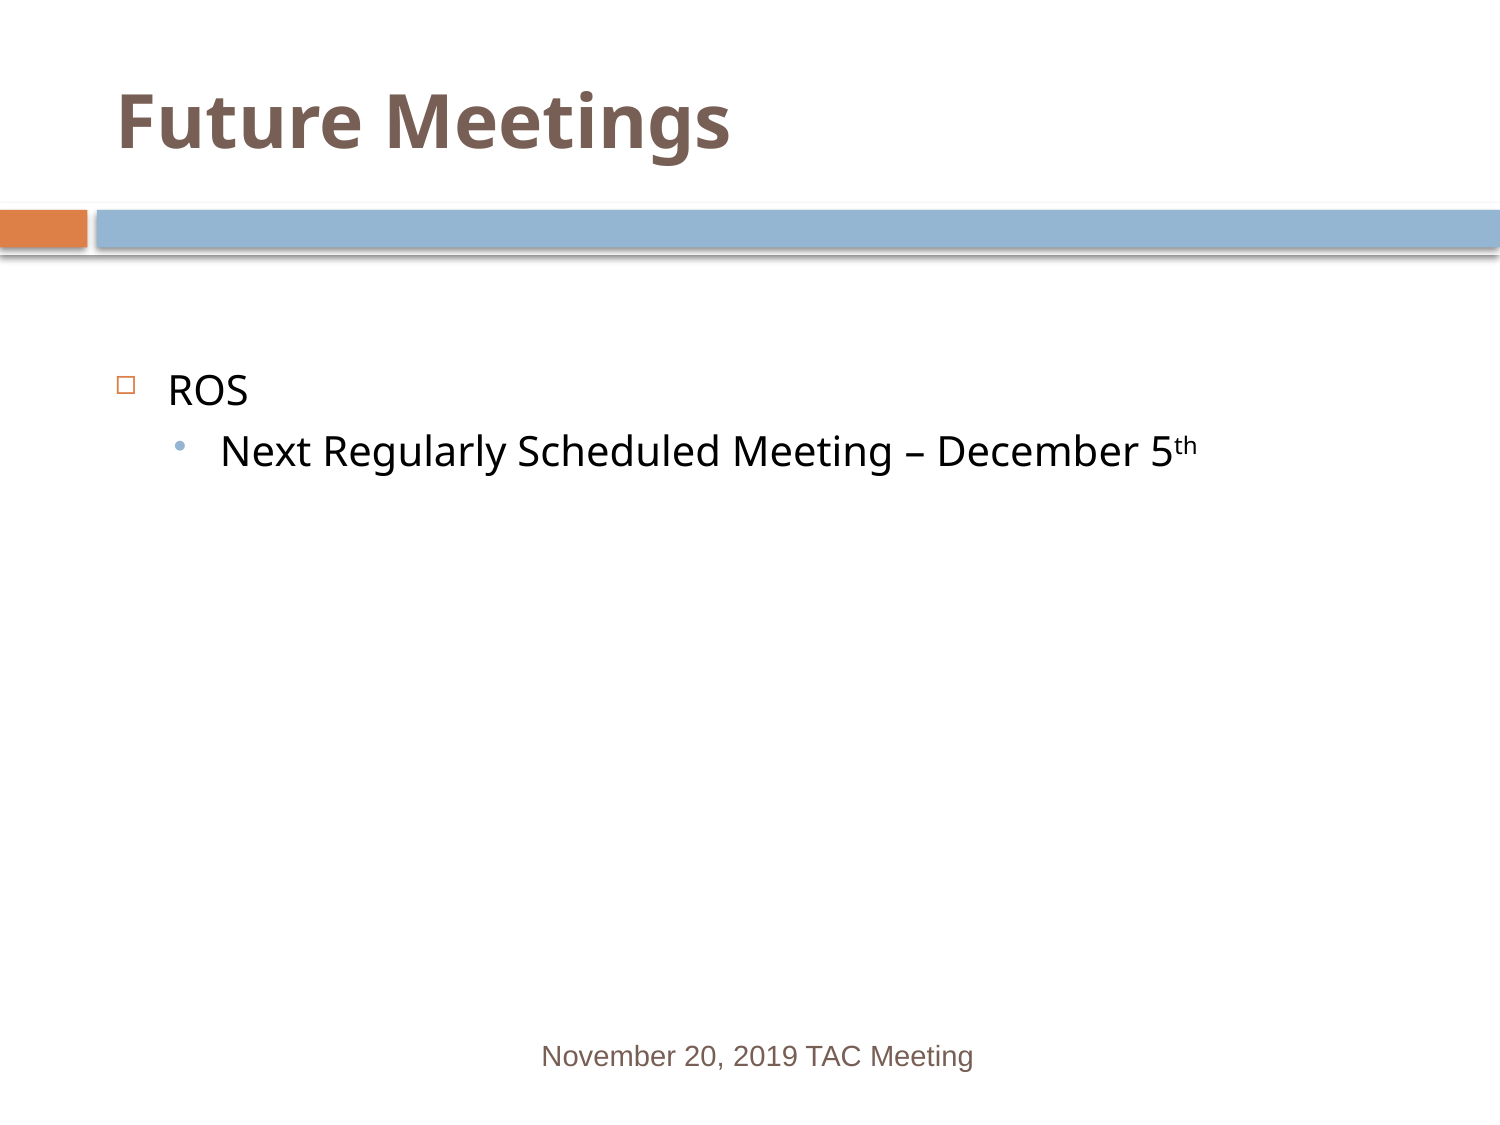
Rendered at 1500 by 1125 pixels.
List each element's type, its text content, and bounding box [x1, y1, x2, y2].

footer November 20, 2019 TAC Meeting [99, 1025, 990, 1085]
list ROS Next Regularly Scheduled Meeting – December 5th [99, 355, 1438, 1001]
title Future Meetings [100, 37, 1439, 201]
